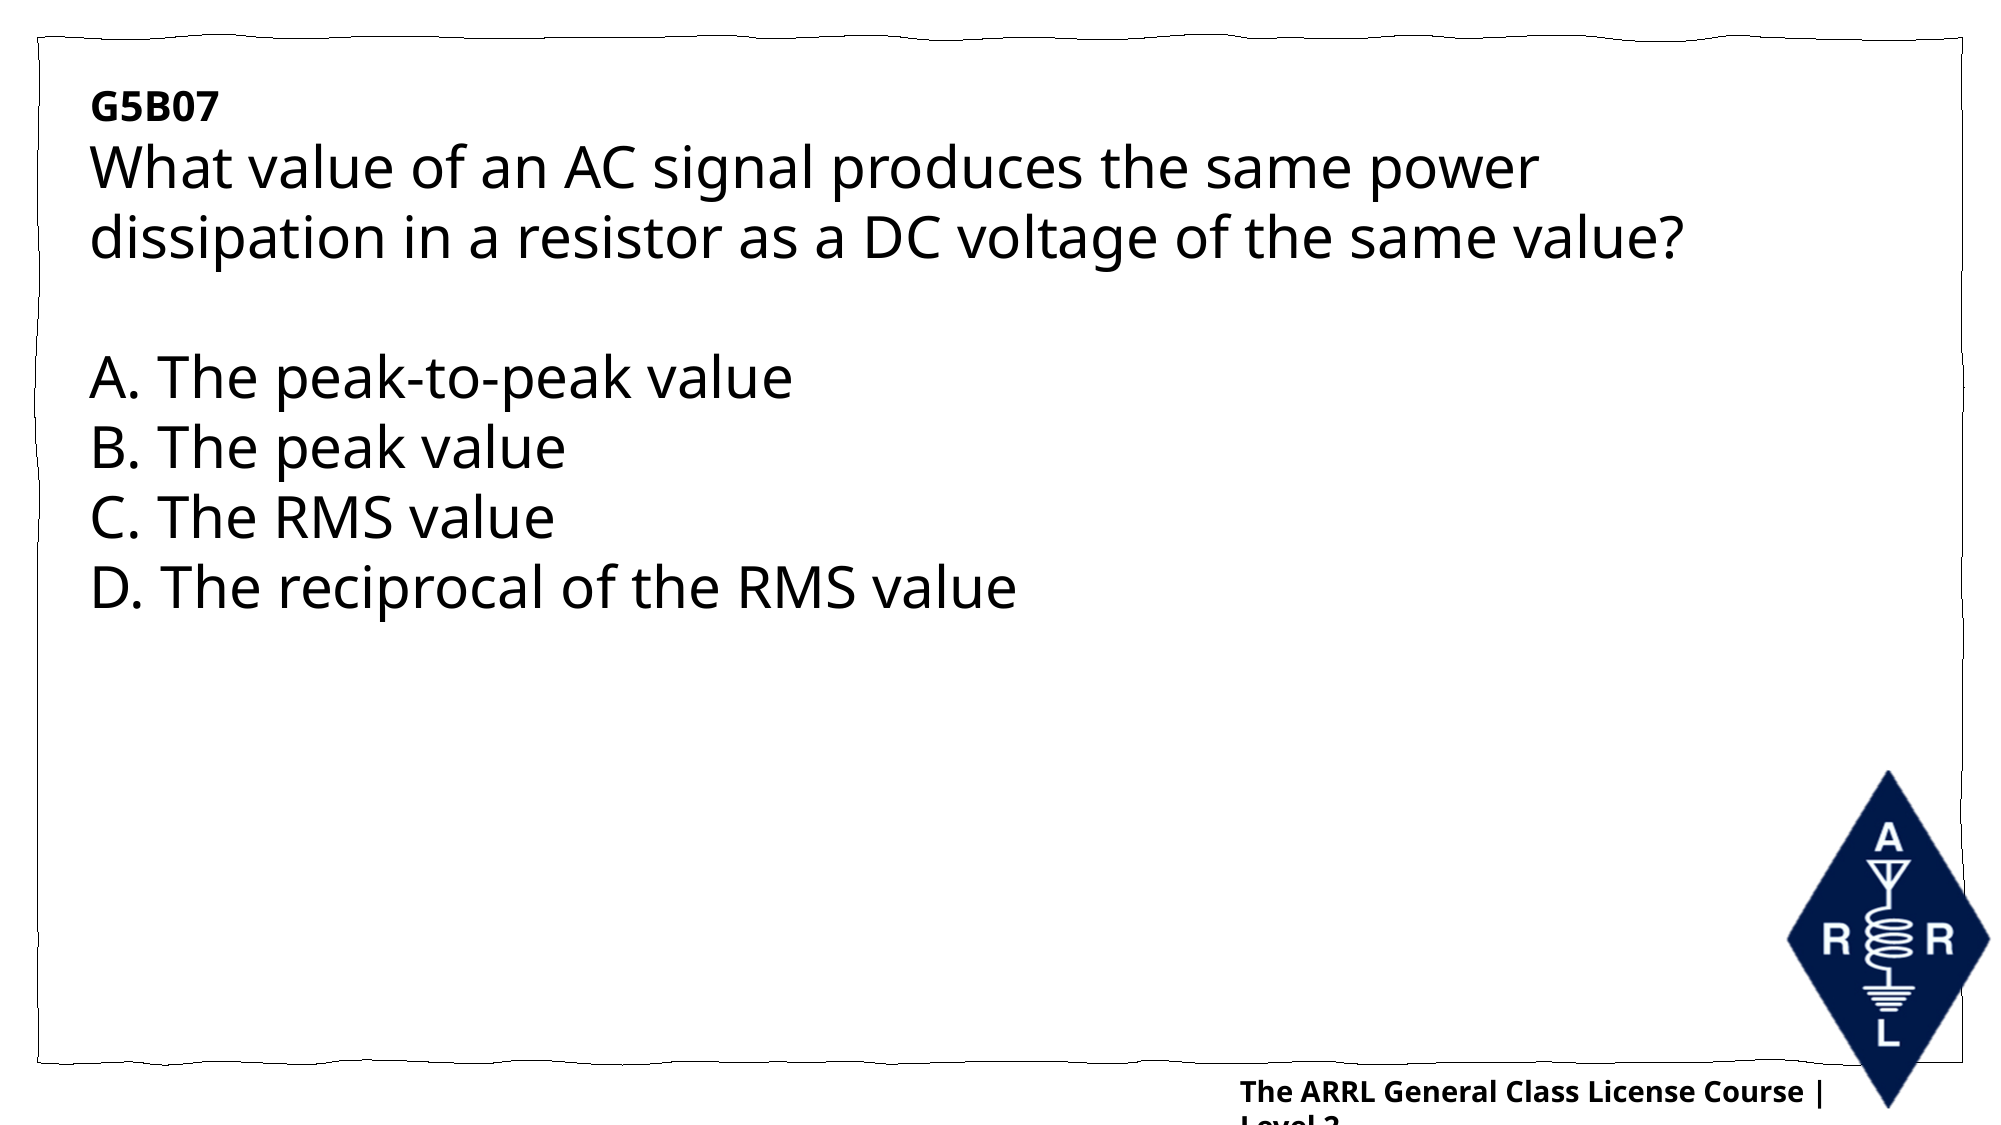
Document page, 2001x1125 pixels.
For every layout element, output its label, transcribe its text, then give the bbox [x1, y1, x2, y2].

text_box G5B07 What value of an AC signal produces the same power dissipation in a resistor as a DC voltage of the same value? A. The peak-to-peak value B. The peak value C. The RMS value D. The reciprocal of the RMS value [75, 72, 1850, 628]
picture [1773, 752, 1999, 1125]
